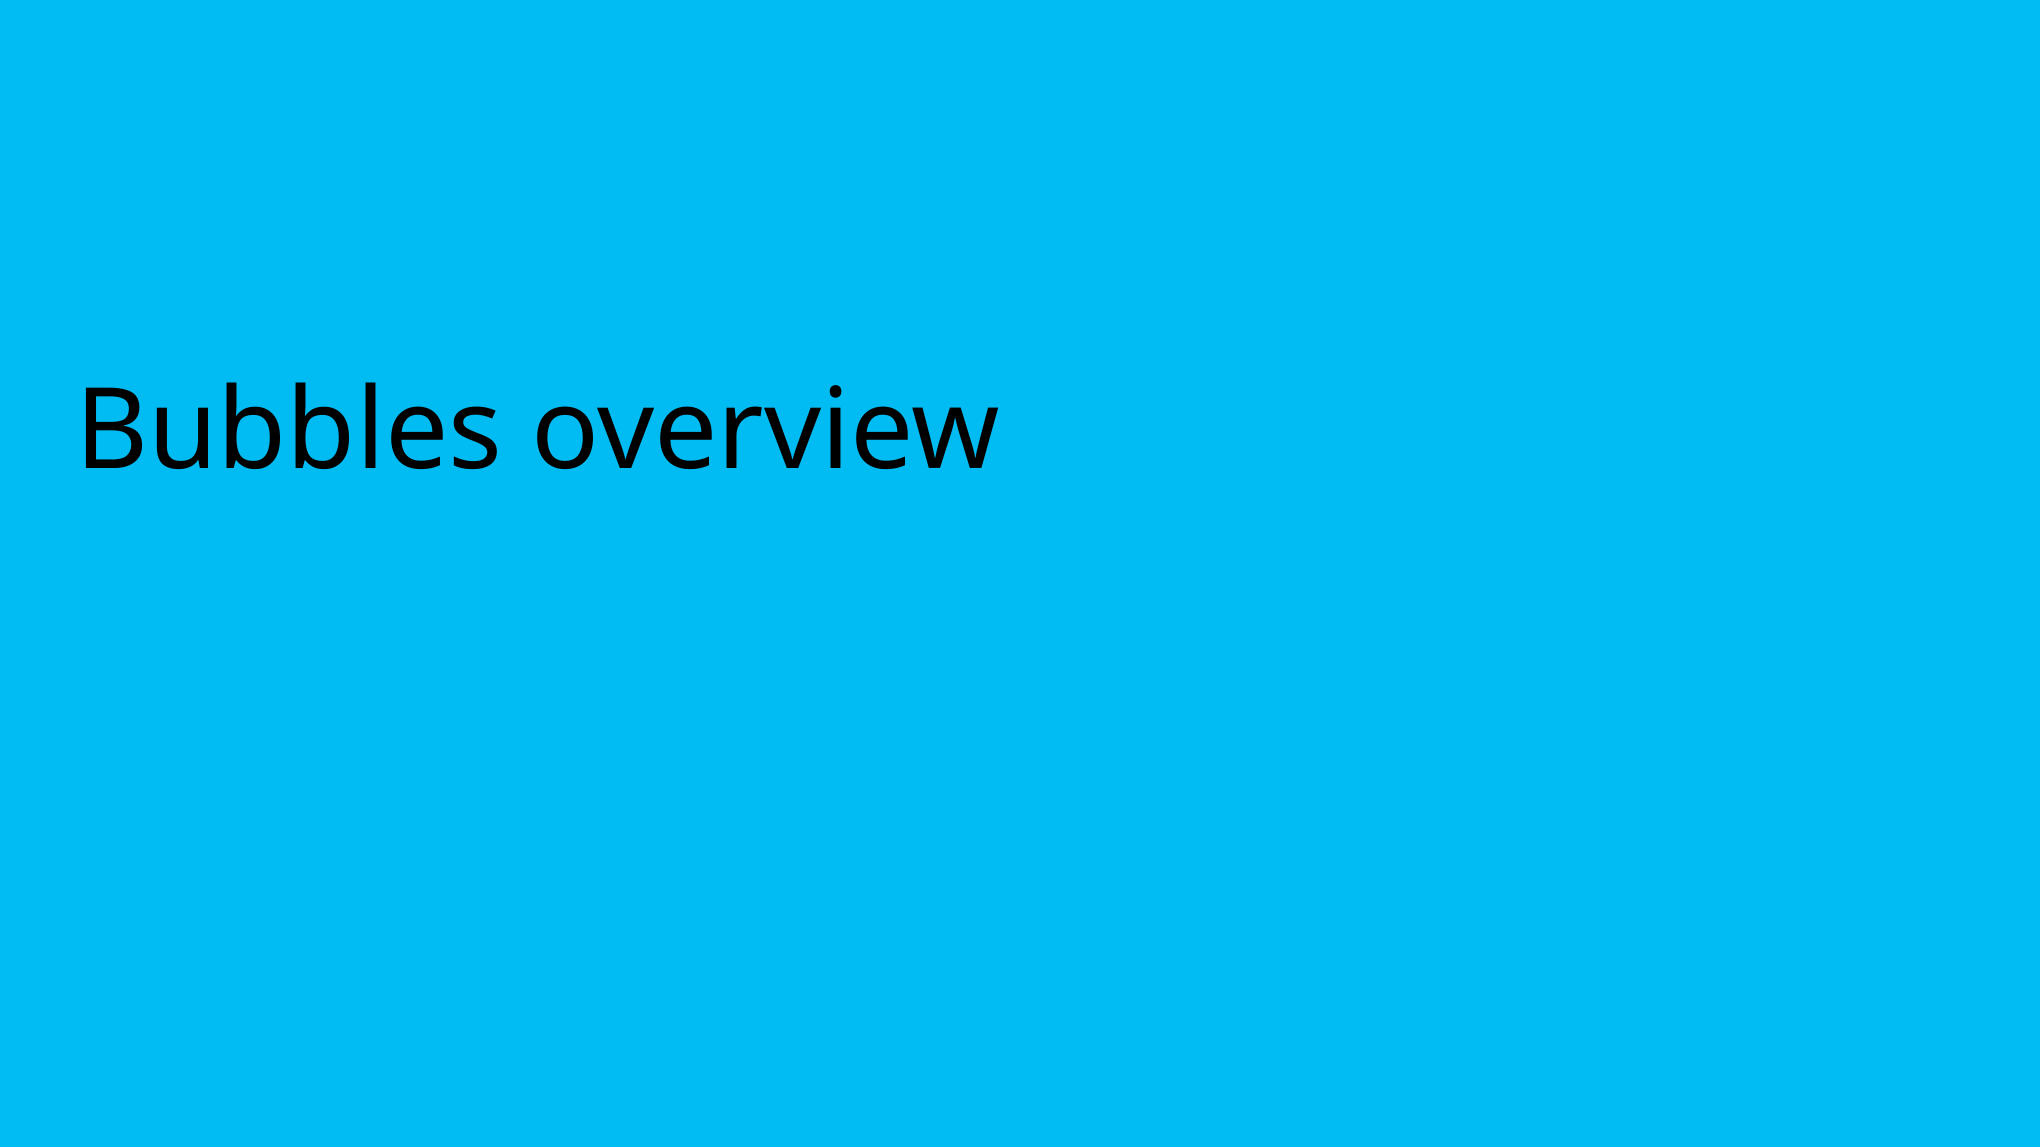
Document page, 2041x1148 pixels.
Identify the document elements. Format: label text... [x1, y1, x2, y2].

title Bubbles overview [45, 348, 1996, 499]
